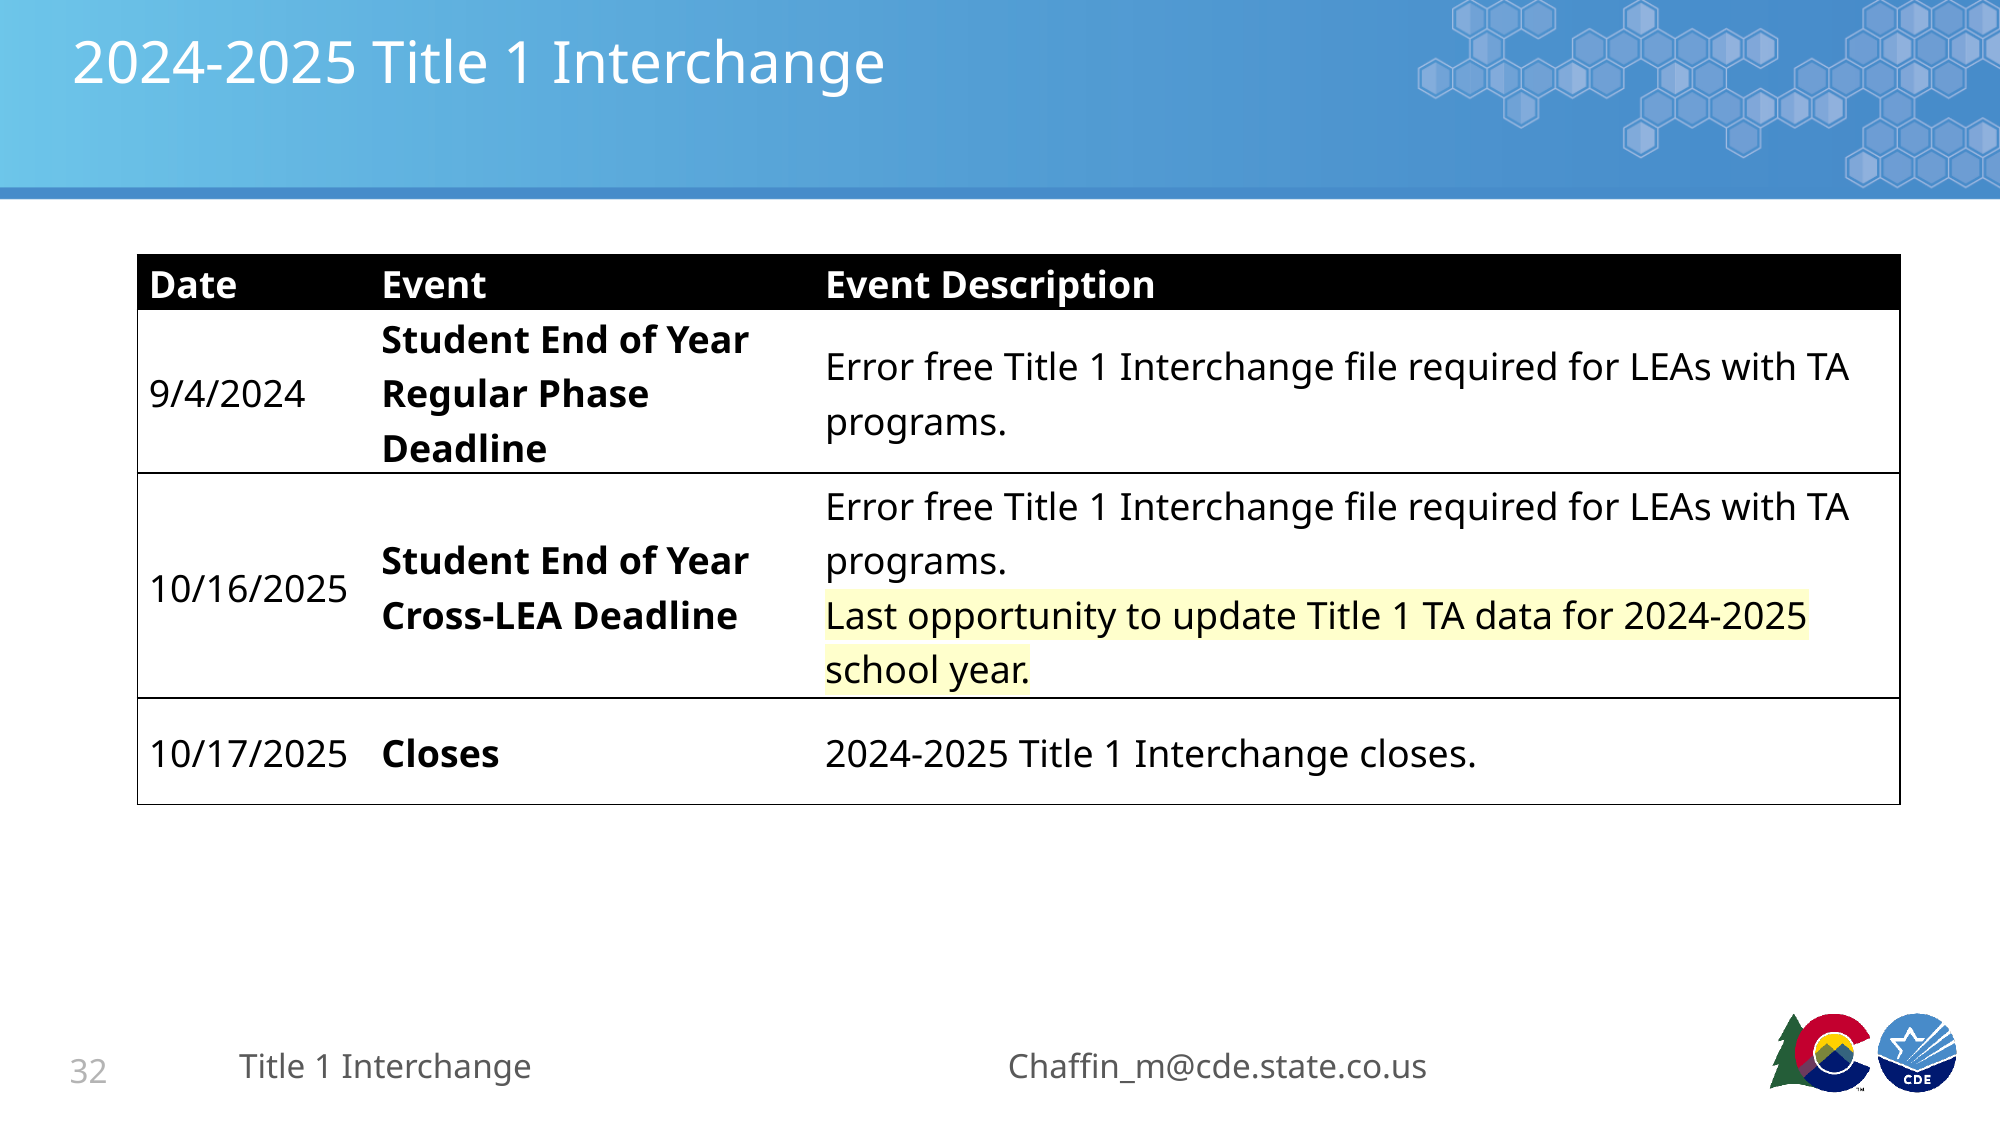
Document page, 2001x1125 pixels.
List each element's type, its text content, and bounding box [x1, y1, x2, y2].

table_cell 10/17/2025 [138, 699, 370, 804]
table_cell 2024-2025 Title 1 Interchange closes. [814, 699, 1899, 804]
list Chaffin_m@cde.state.co.us [992, 1042, 1714, 1103]
slide_number 32 [54, 1042, 191, 1103]
table_header Event [370, 256, 814, 309]
table_cell Error free Title 1 Interchange file required for LEAs with TA programs. Last opportunity to update Title 1 TA data for 2024-2025 school year. [814, 474, 1899, 697]
picture [0, 0, 2000, 200]
table_cell 9/4/2024 [138, 310, 370, 472]
table_header Date [138, 256, 370, 309]
table_cell 10/16/2025 [138, 474, 370, 697]
table_cell Student End of Year Cross-LEA Deadline [370, 474, 814, 697]
table_cell Error free Title 1 Interchange file required for LEAs with TA programs. [814, 310, 1899, 472]
picture [1768, 1012, 1957, 1093]
title 2024-2025 Title 1 Interchange [72, 33, 1396, 182]
table_cell Student End of Year Regular Phase Deadline [370, 310, 814, 472]
table_cell Closes [370, 699, 814, 804]
table_header Event Description [814, 256, 1899, 309]
list Title 1 Interchange [224, 1042, 960, 1103]
